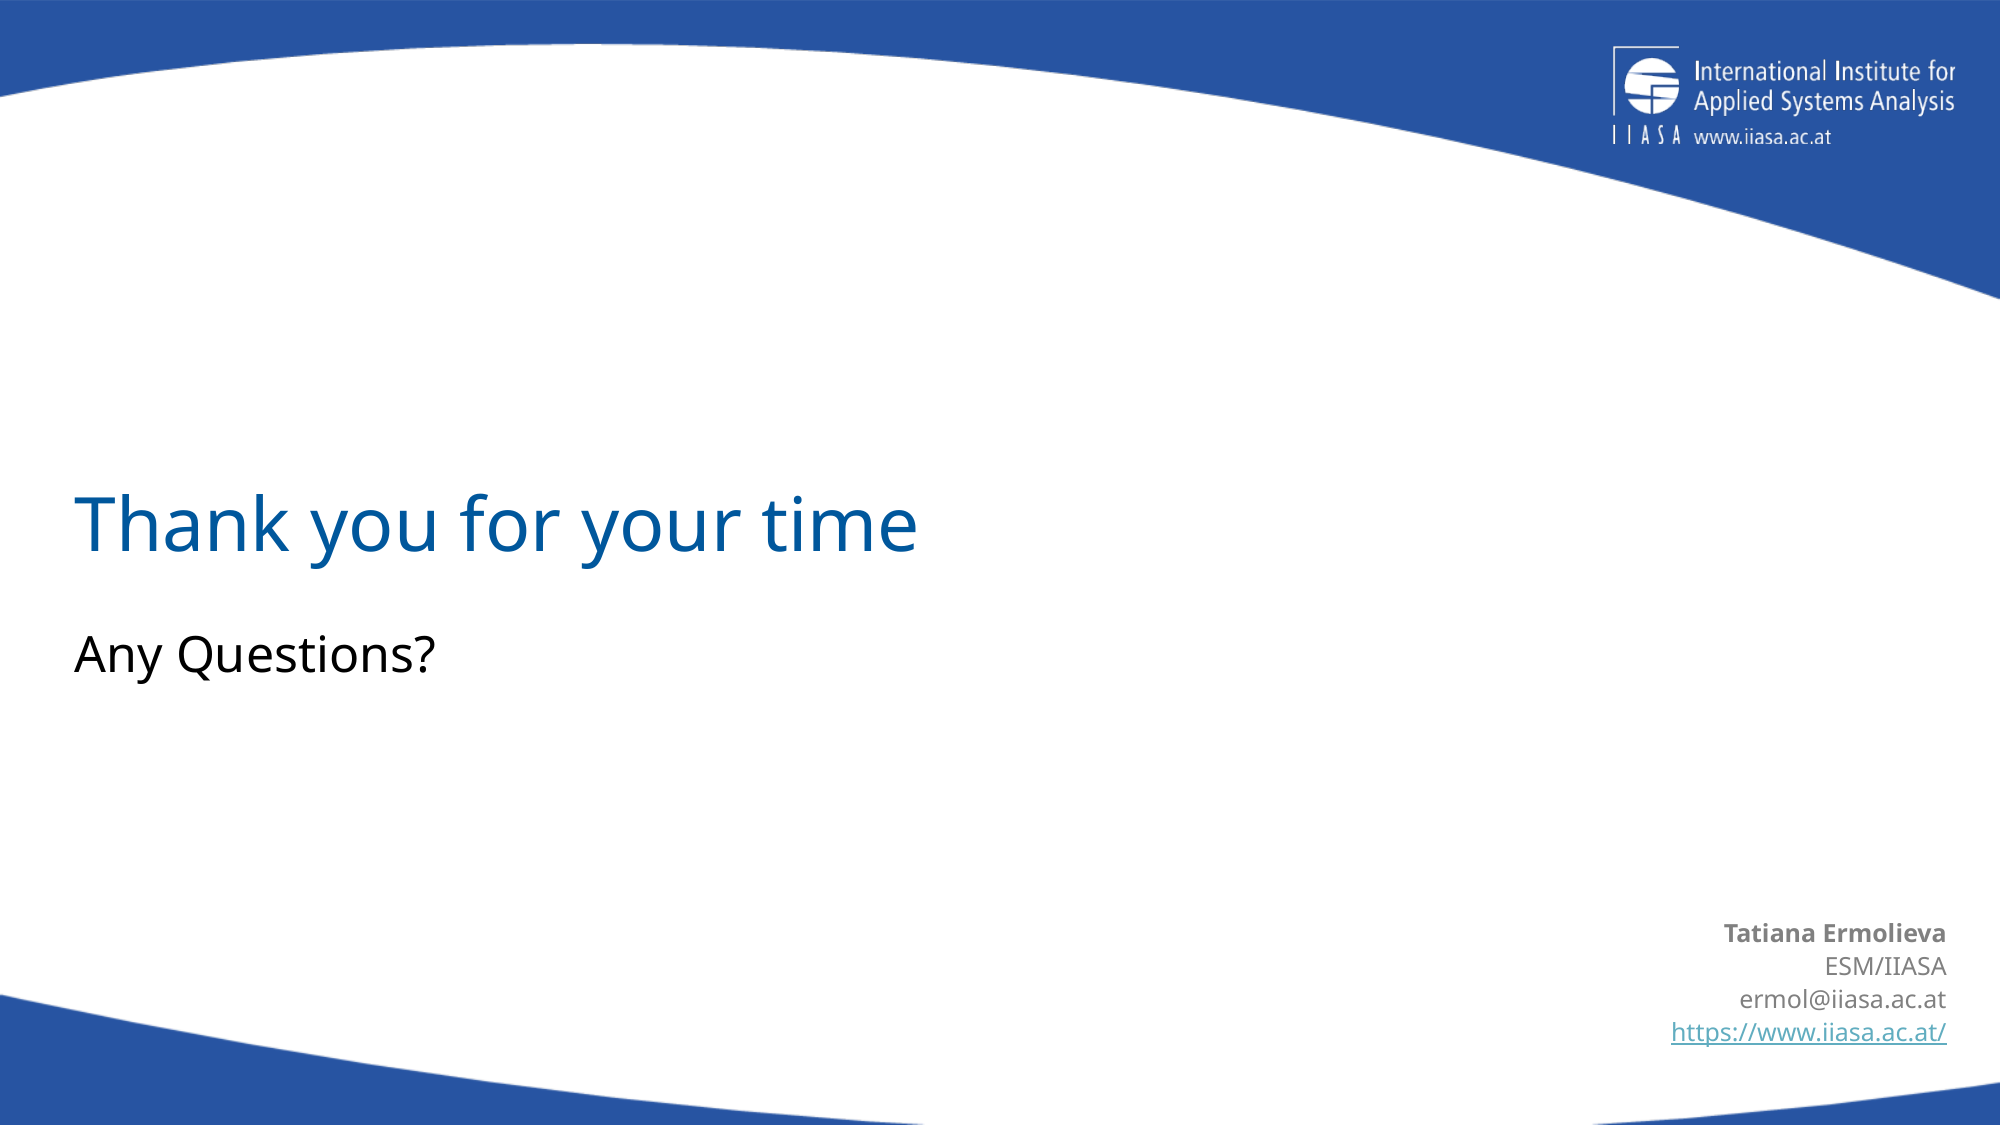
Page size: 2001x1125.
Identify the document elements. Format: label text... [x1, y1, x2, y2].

picture [0, 885, 2000, 1125]
picture [0, 0, 2000, 322]
text_box Tatiana Ermolieva ESM/IIASA ermol@iiasa.ac.at https://www.iiasa.ac.at/ [1242, 893, 1962, 1059]
subtitle Any Questions? [59, 608, 1404, 778]
title Thank you for your time [59, 369, 1644, 576]
